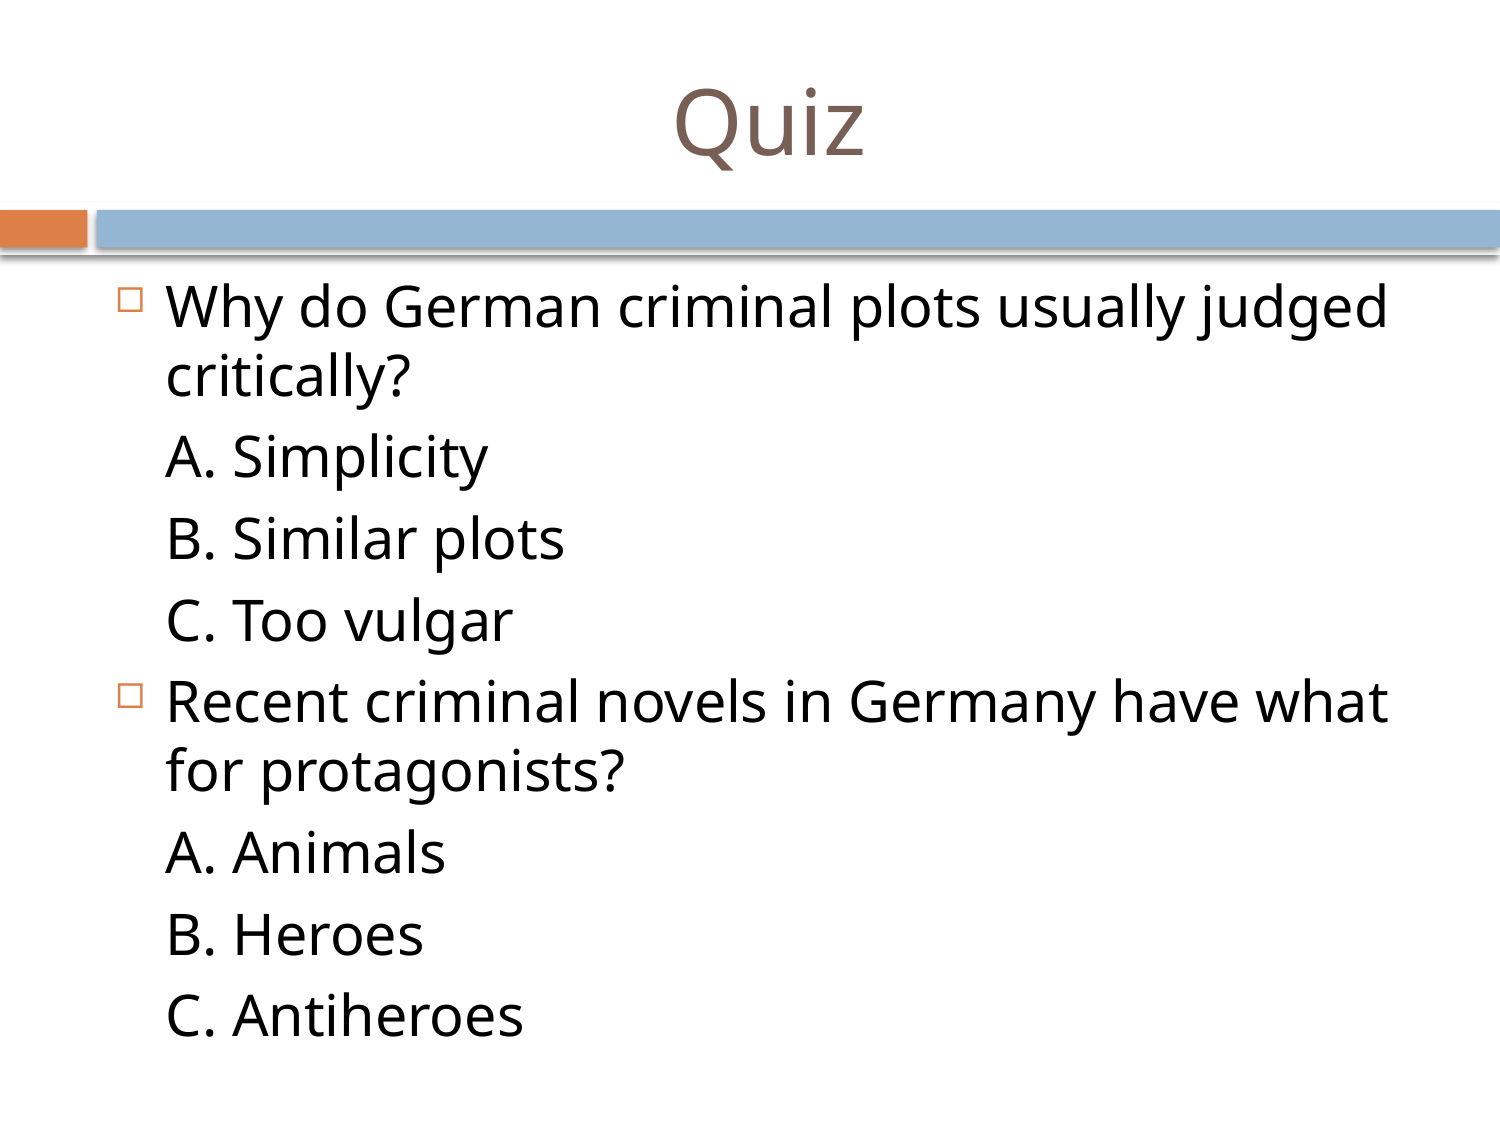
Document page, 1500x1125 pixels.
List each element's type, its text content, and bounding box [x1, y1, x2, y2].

list Why do German criminal plots usually judged critically? A. Simplicity B. Similar plots C. Too vulgar Recent criminal novels in Germany have what for protagonists? A. Animals B. Heroes C. Antiheroes [100, 262, 1425, 1063]
title Quiz [100, 37, 1438, 200]
